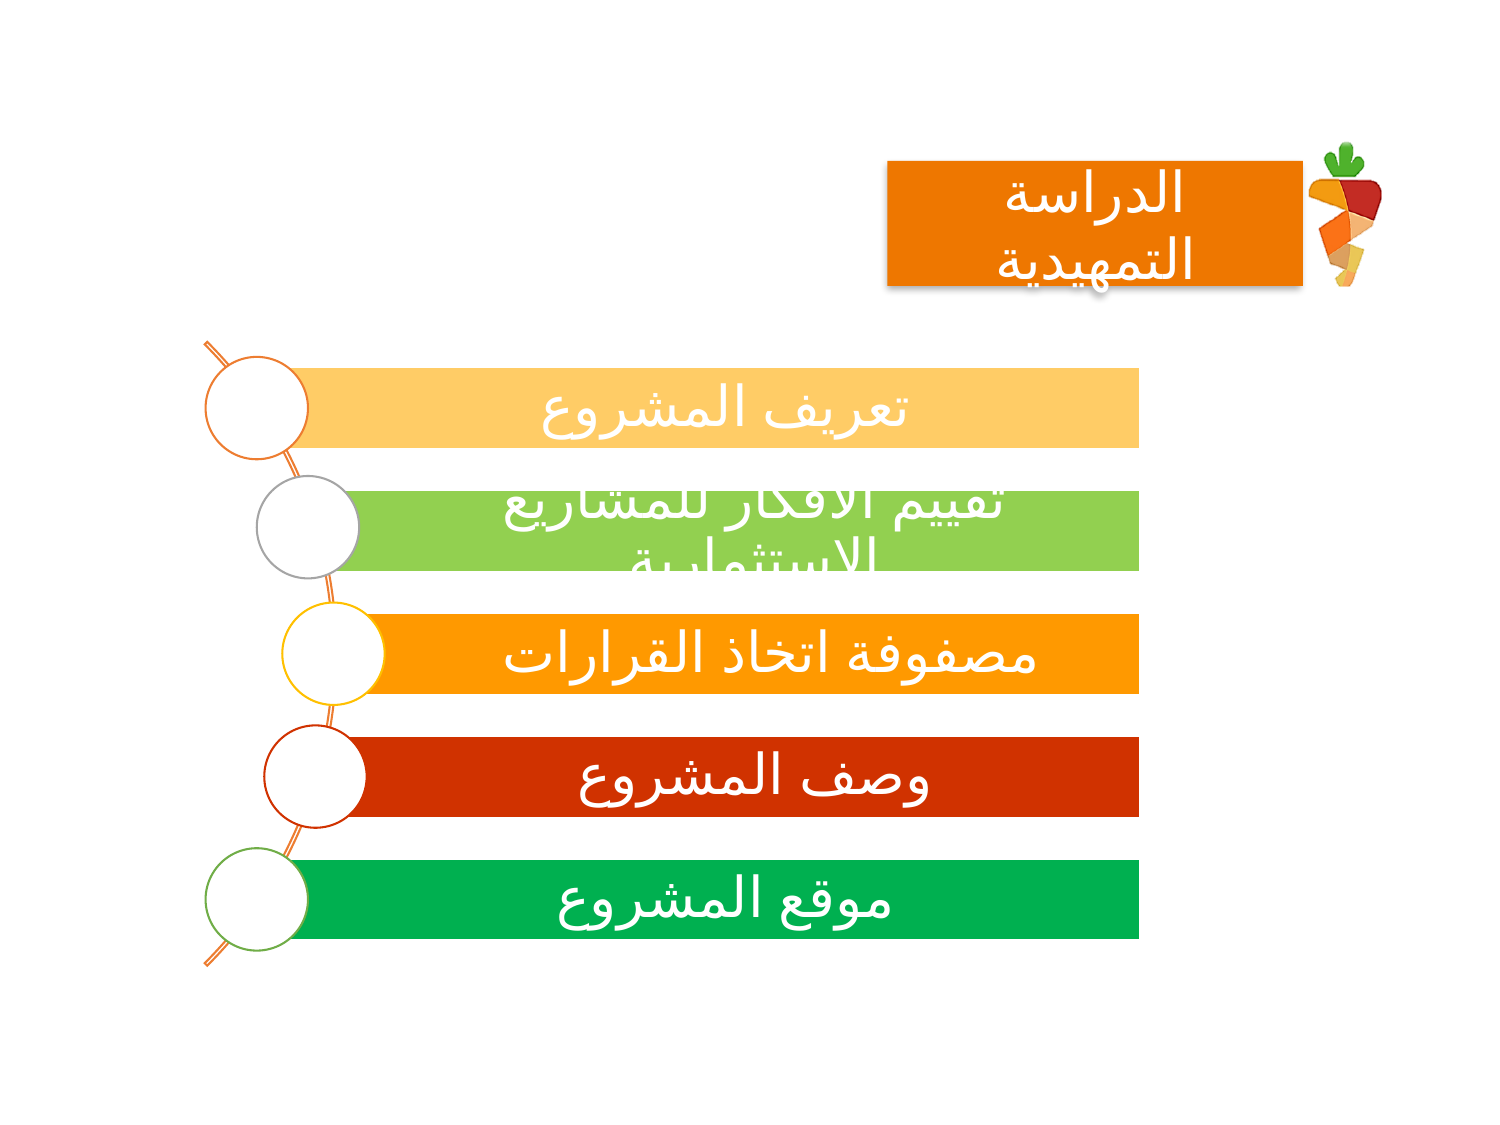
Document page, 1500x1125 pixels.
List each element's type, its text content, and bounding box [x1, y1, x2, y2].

text_box الدراسة التمهيدية [886, 160, 1303, 287]
picture [1303, 139, 1386, 287]
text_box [194, 326, 1150, 982]
